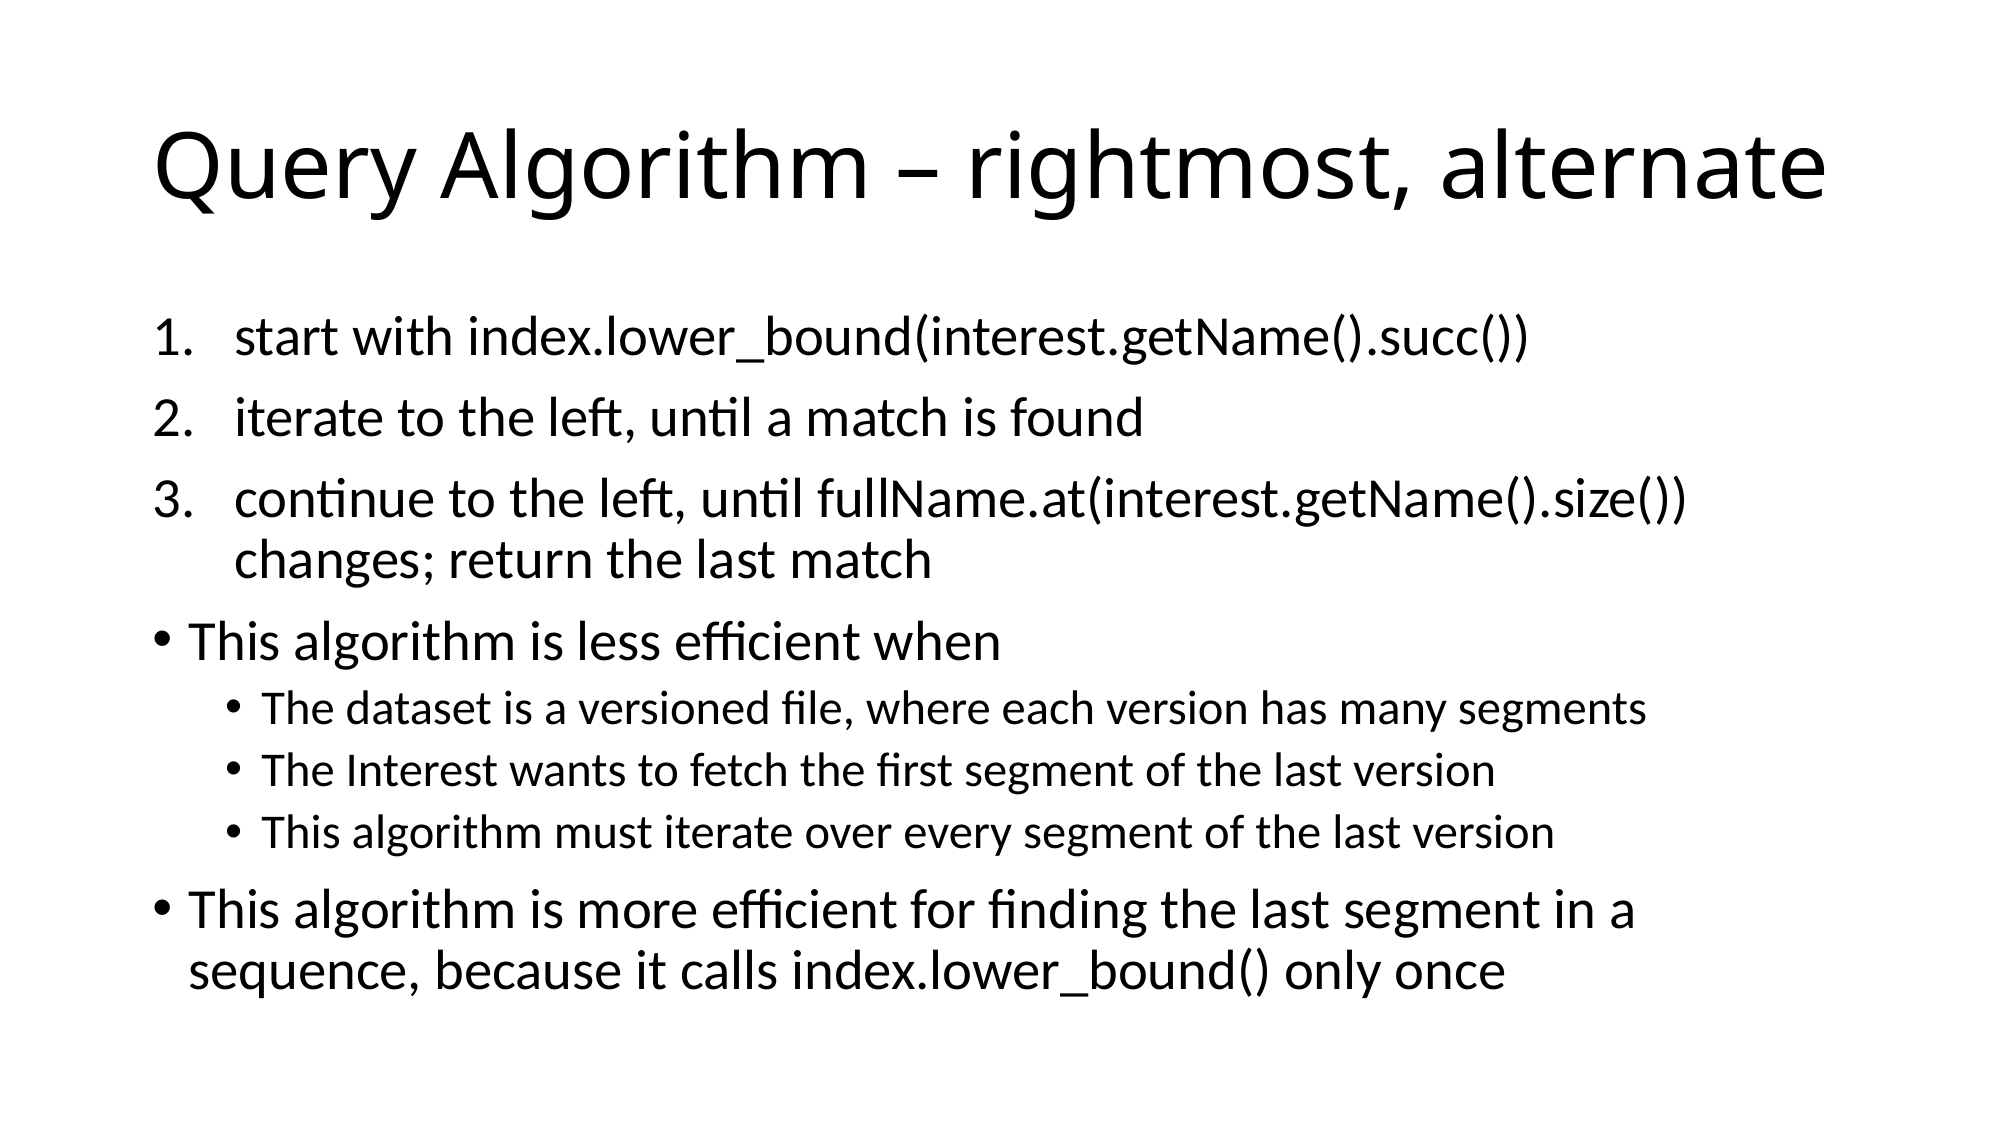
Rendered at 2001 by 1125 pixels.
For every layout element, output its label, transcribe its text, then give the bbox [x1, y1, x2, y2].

title Query Algorithm – rightmost, alternate [137, 59, 1863, 278]
list start with index.lower_bound(interest.getName().succ()) iterate to the left, until a match is found continue to the left, until fullName.at(interest.getName().size()) changes; return the last match This algorithm is less efficient when The dataset is a versioned file, where each version has many segments The Interest wants to fetch the first segment of the last version This algorithm must iterate over every segment of the last version This algorithm is more efficient for finding the last segment in a sequence, because it calls index.lower_bound() only once [137, 299, 1863, 1014]
